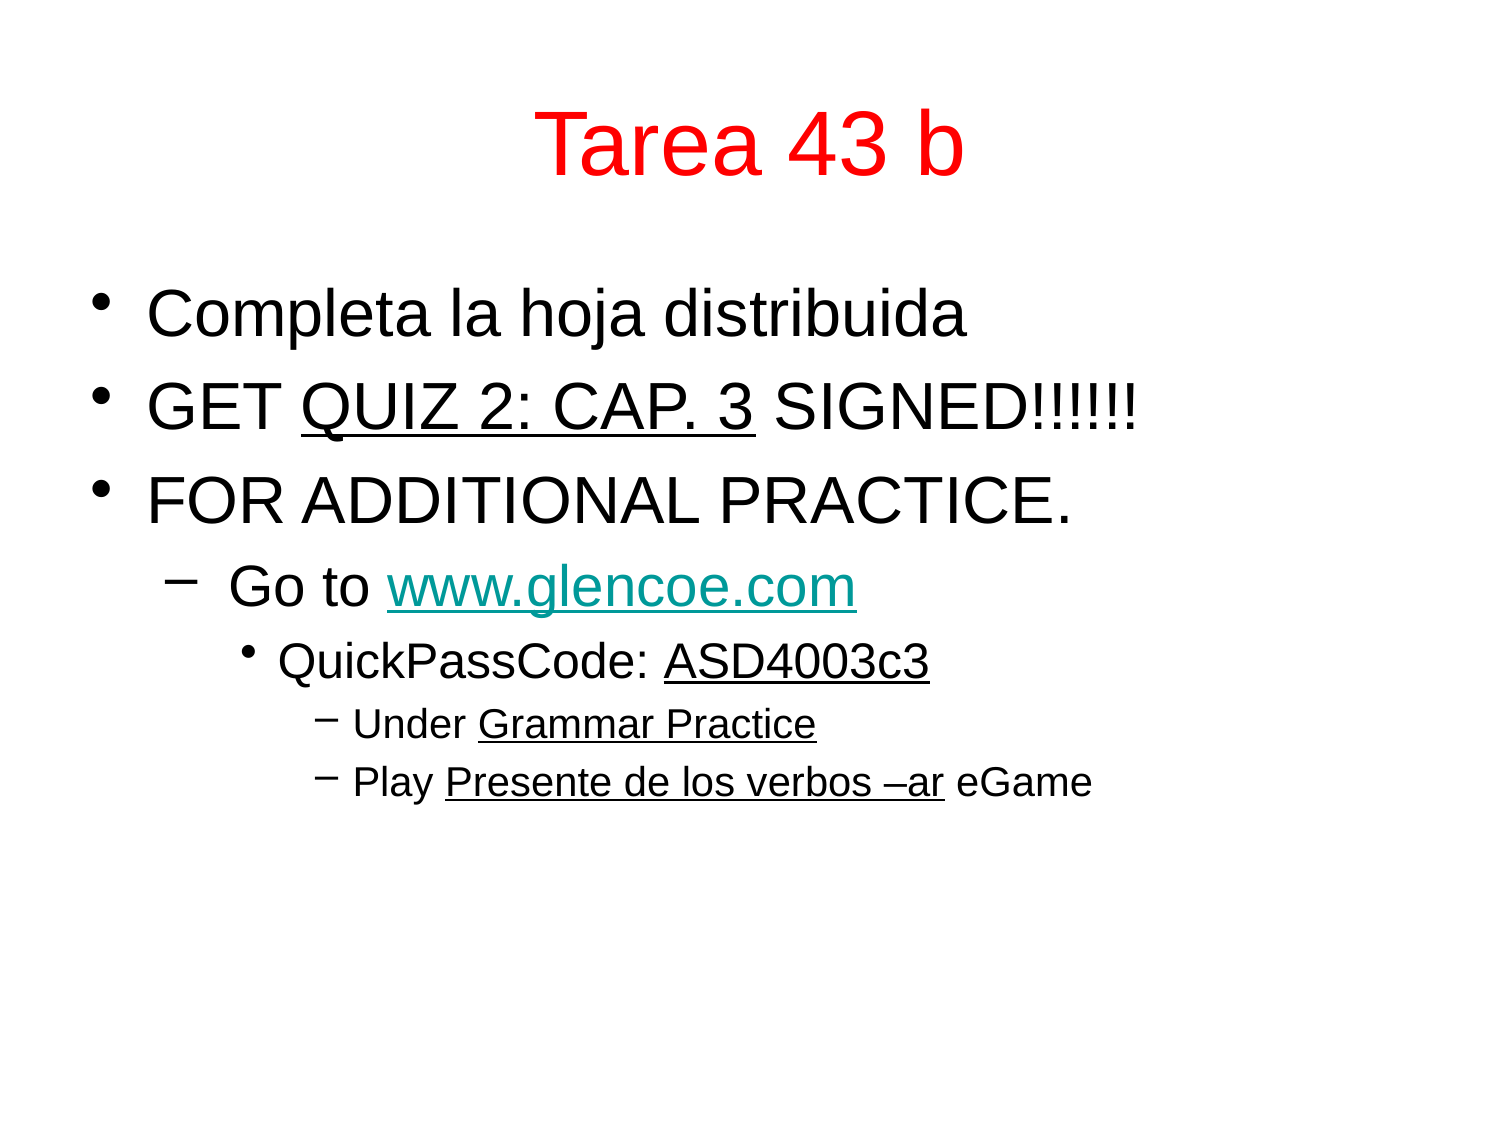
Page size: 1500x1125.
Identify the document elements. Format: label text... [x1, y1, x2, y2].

list Completa la hoja distribuida GET QUIZ 2: CAP. 3 SIGNED!!!!!! FOR ADDITIONAL PRACTICE. Go to www.glencoe.com QuickPassCode: ASD4003c3 Under Grammar Practice Play Presente de los verbos –ar eGame [75, 262, 1425, 1005]
title Tarea 43 b [75, 45, 1425, 233]
